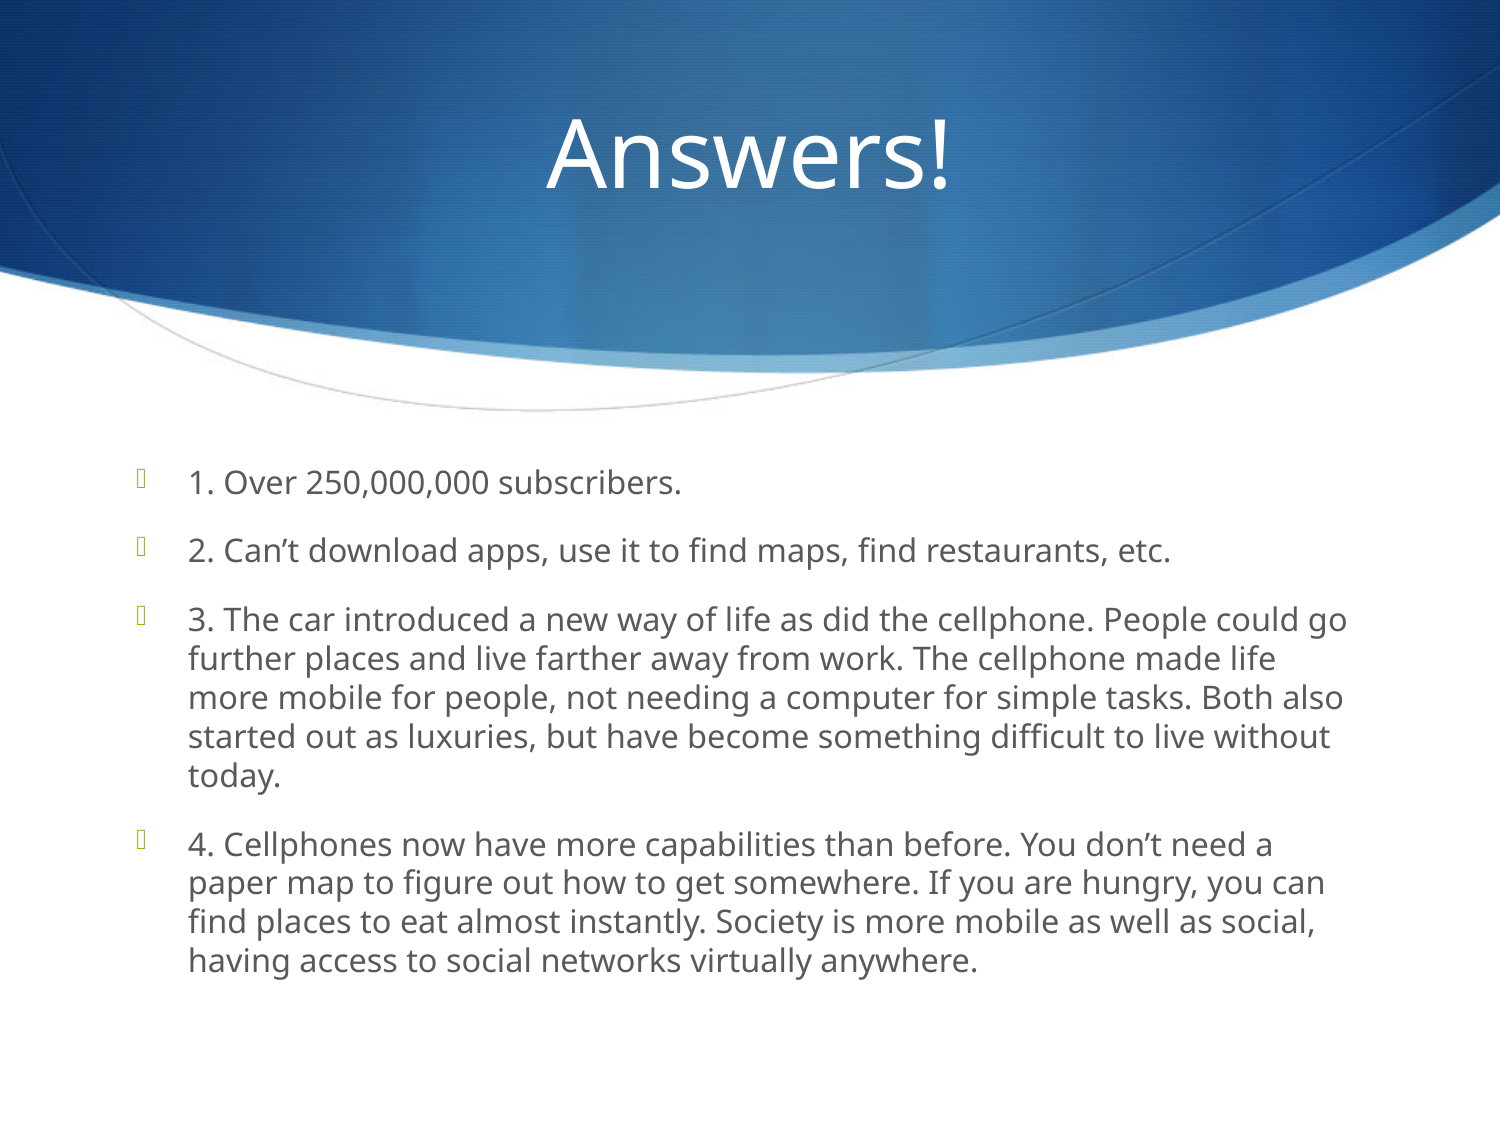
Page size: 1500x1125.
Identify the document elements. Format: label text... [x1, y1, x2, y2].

picture [0, 0, 1500, 1125]
list 1. Over 250,000,000 subscribers. 2. Can’t download apps, use it to find maps, find restaurants, etc. 3. The car introduced a new way of life as did the cellphone. People could go further places and live farther away from work. The cellphone made life more mobile for people, not needing a computer for simple tasks. Both also started out as luxuries, but have become something difficult to live without today. 4. Cellphones now have more capabilities than before. You don’t need a paper map to figure out how to get somewhere. If you are hungry, you can find places to eat almost instantly. Society is more mobile as well as social, having access to social networks virtually anywhere. [121, 454, 1379, 991]
title Answers! [75, 56, 1425, 245]
